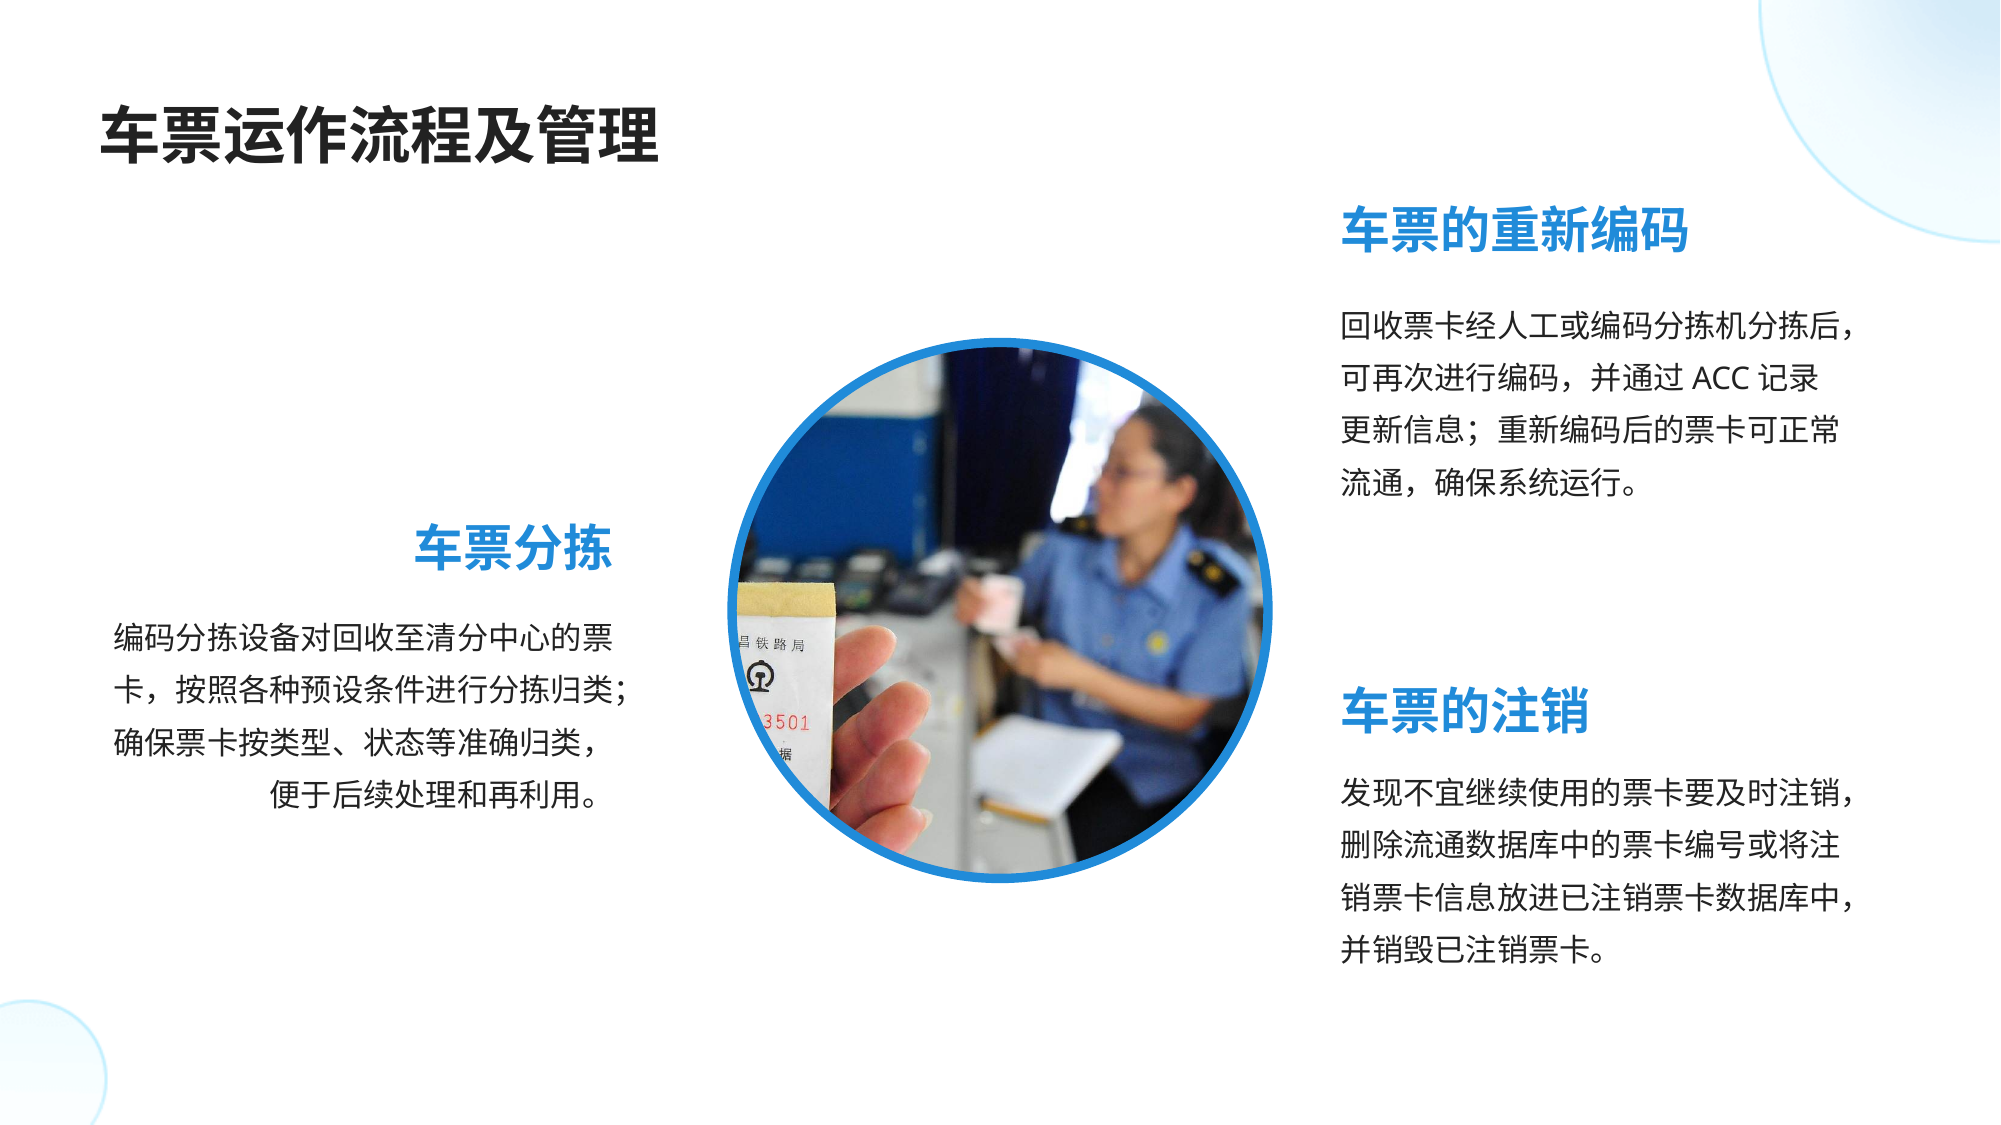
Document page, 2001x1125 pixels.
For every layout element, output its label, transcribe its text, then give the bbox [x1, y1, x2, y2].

text_box 车票的重新编码 [1322, 194, 1866, 283]
text_box 车票运作流程及管理 [78, 43, 1922, 194]
text_box 发现不宜继续使用的票卡要及时注销，删除流通数据库中的票卡编号或将注销票卡信息放进已注销票卡数据库中，并销毁已注销票卡。 [1322, 748, 1866, 1009]
picture [0, 0, 2001, 1125]
text_box 车票的注销 [1322, 659, 1866, 748]
text_box 编码分拣设备对回收至清分中心的票卡，按照各种预设条件进行分拣归类；确保票卡按类型、状态等准确归类，便于后续处理和再利用。 [88, 593, 633, 853]
text_box 回收票卡经人工或编码分拣机分拣后，可再次进行编码，并通过ACC记录更新信息；重新编码后的票卡可正常流通，确保系统运行。 [1322, 283, 1866, 541]
text_box 车票分拣 [88, 487, 633, 593]
